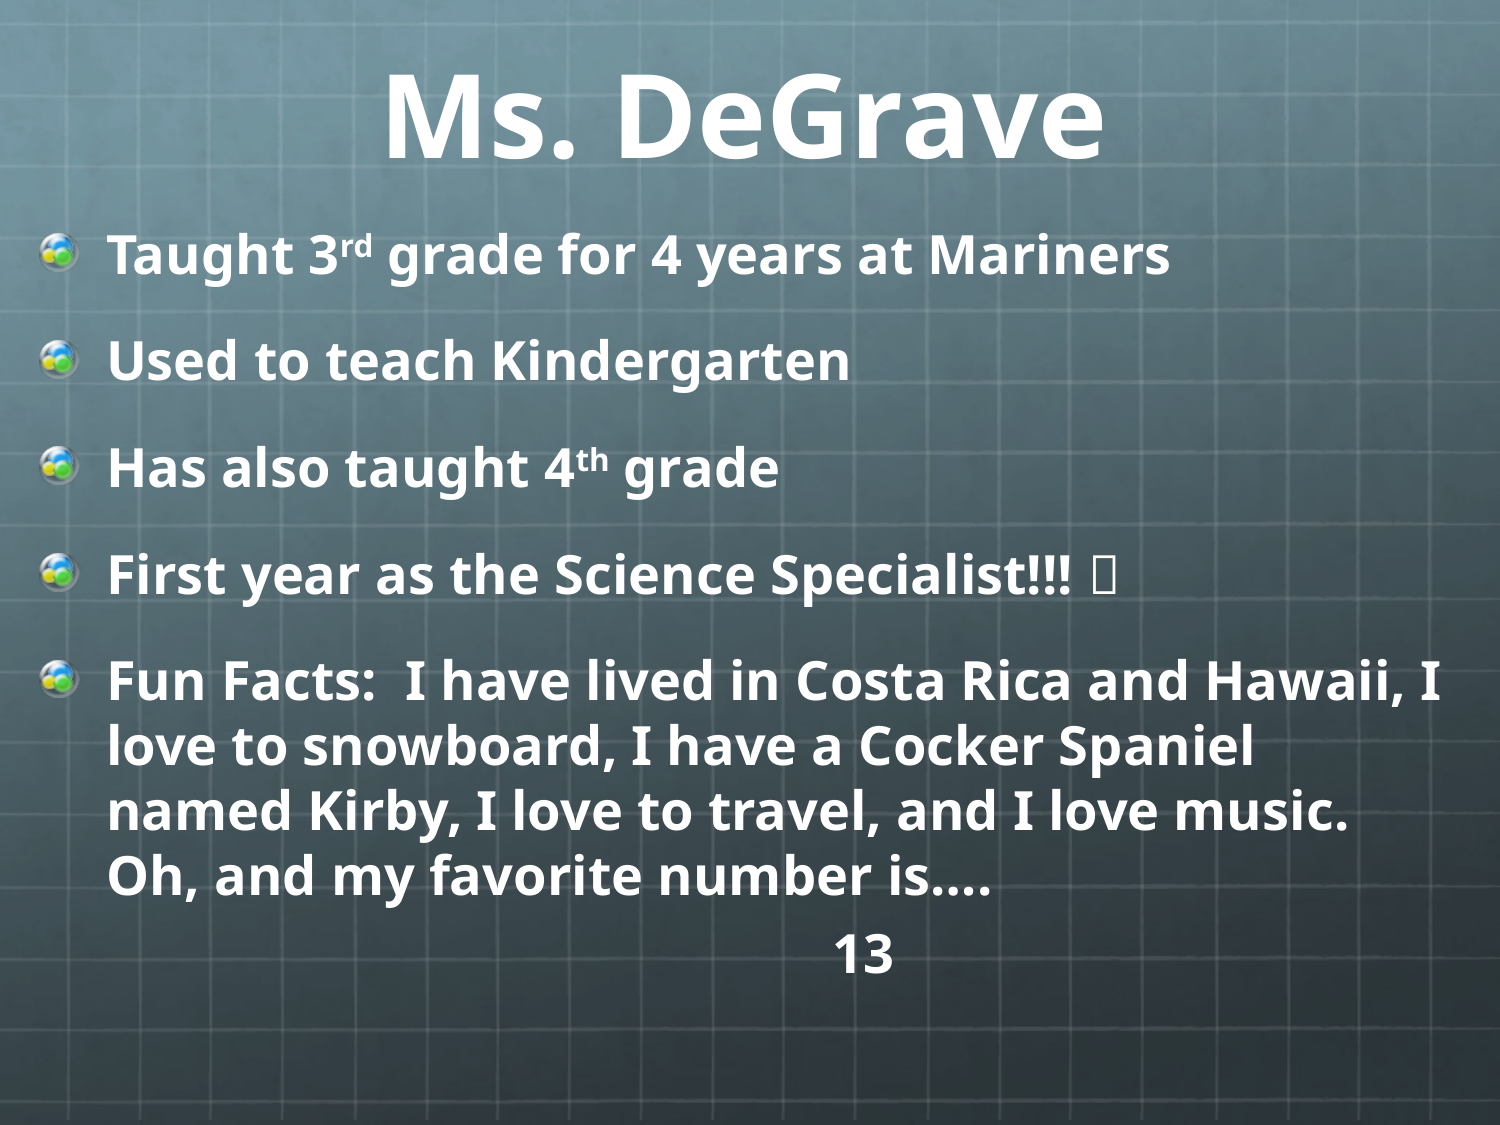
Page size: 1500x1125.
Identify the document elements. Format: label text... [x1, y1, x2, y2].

list Taught 3rd grade for 4 years at Mariners Used to teach Kindergarten Has also taught 4th grade First year as the Science Specialist!!!  Fun Facts: I have lived in Costa Rica and Hawaii, I love to snowboard, I have a Cocker Spaniel named Kirby, I love to travel, and I love music. Oh, and my favorite number is…. 13 [24, 212, 1463, 925]
picture [0, 0, 1500, 1125]
title Ms. DeGrave [24, 11, 1463, 212]
